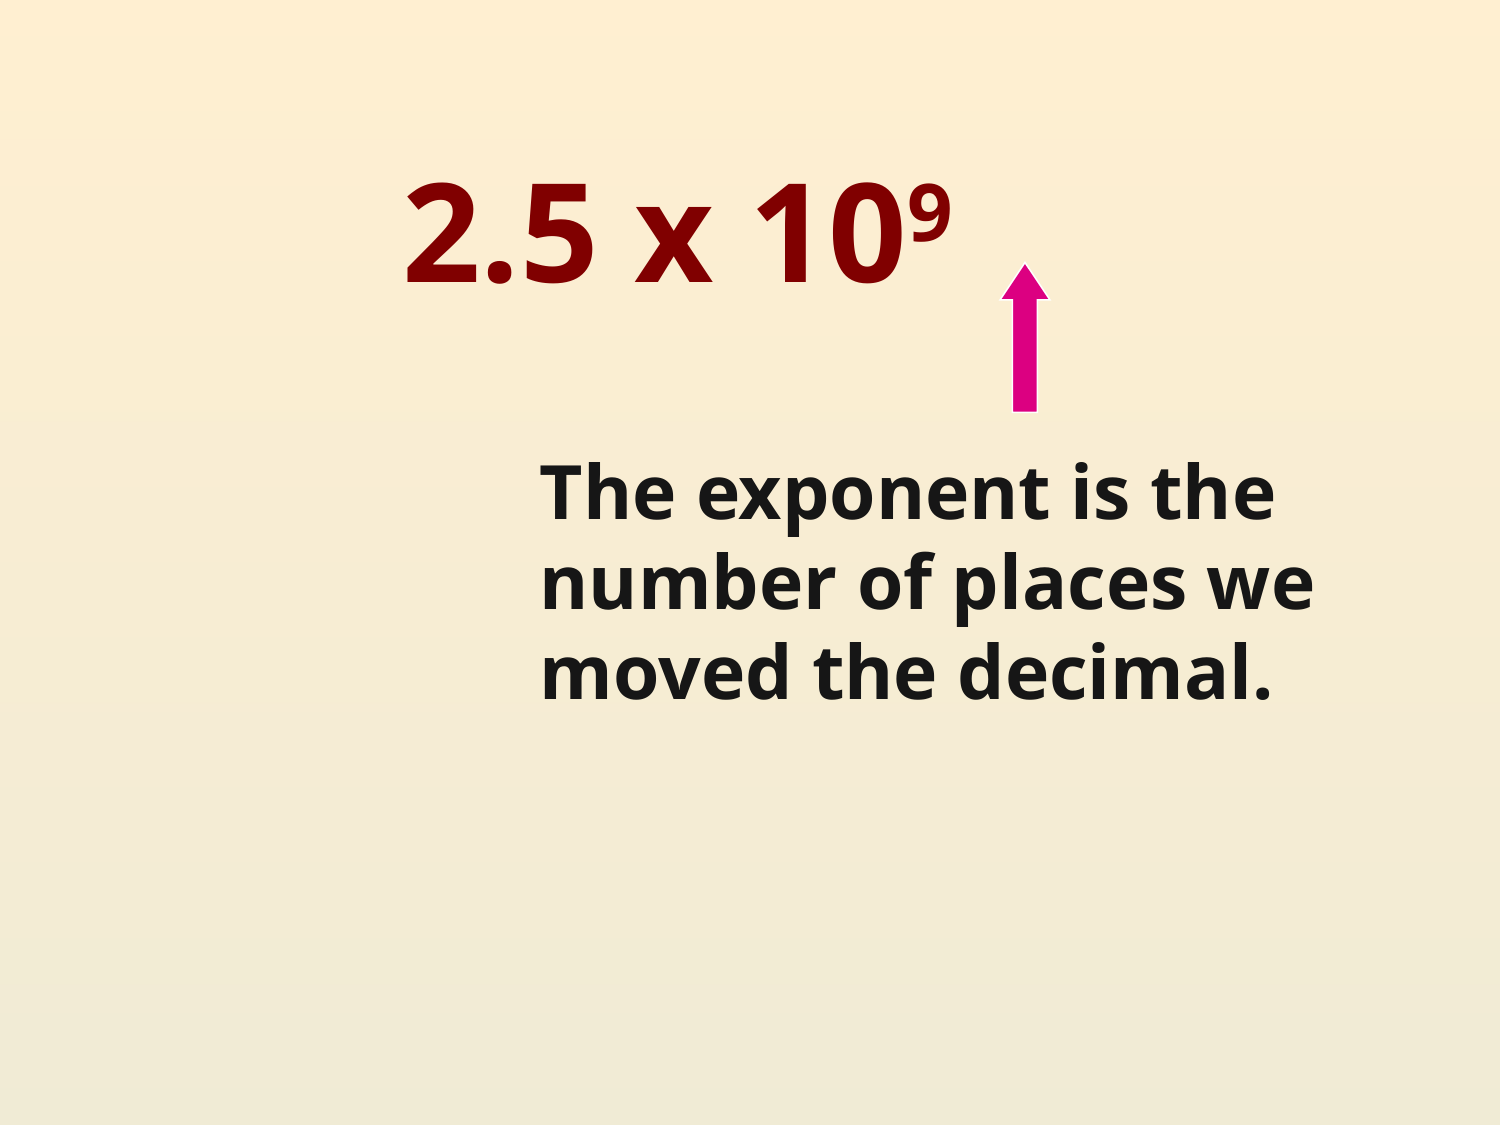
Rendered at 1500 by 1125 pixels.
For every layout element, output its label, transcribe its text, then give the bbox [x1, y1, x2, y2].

text_box The exponent is the number of places we moved the decimal. [524, 437, 1350, 723]
text_box 2.5 x 109 [387, 137, 1150, 318]
text_box [999, 262, 1051, 413]
